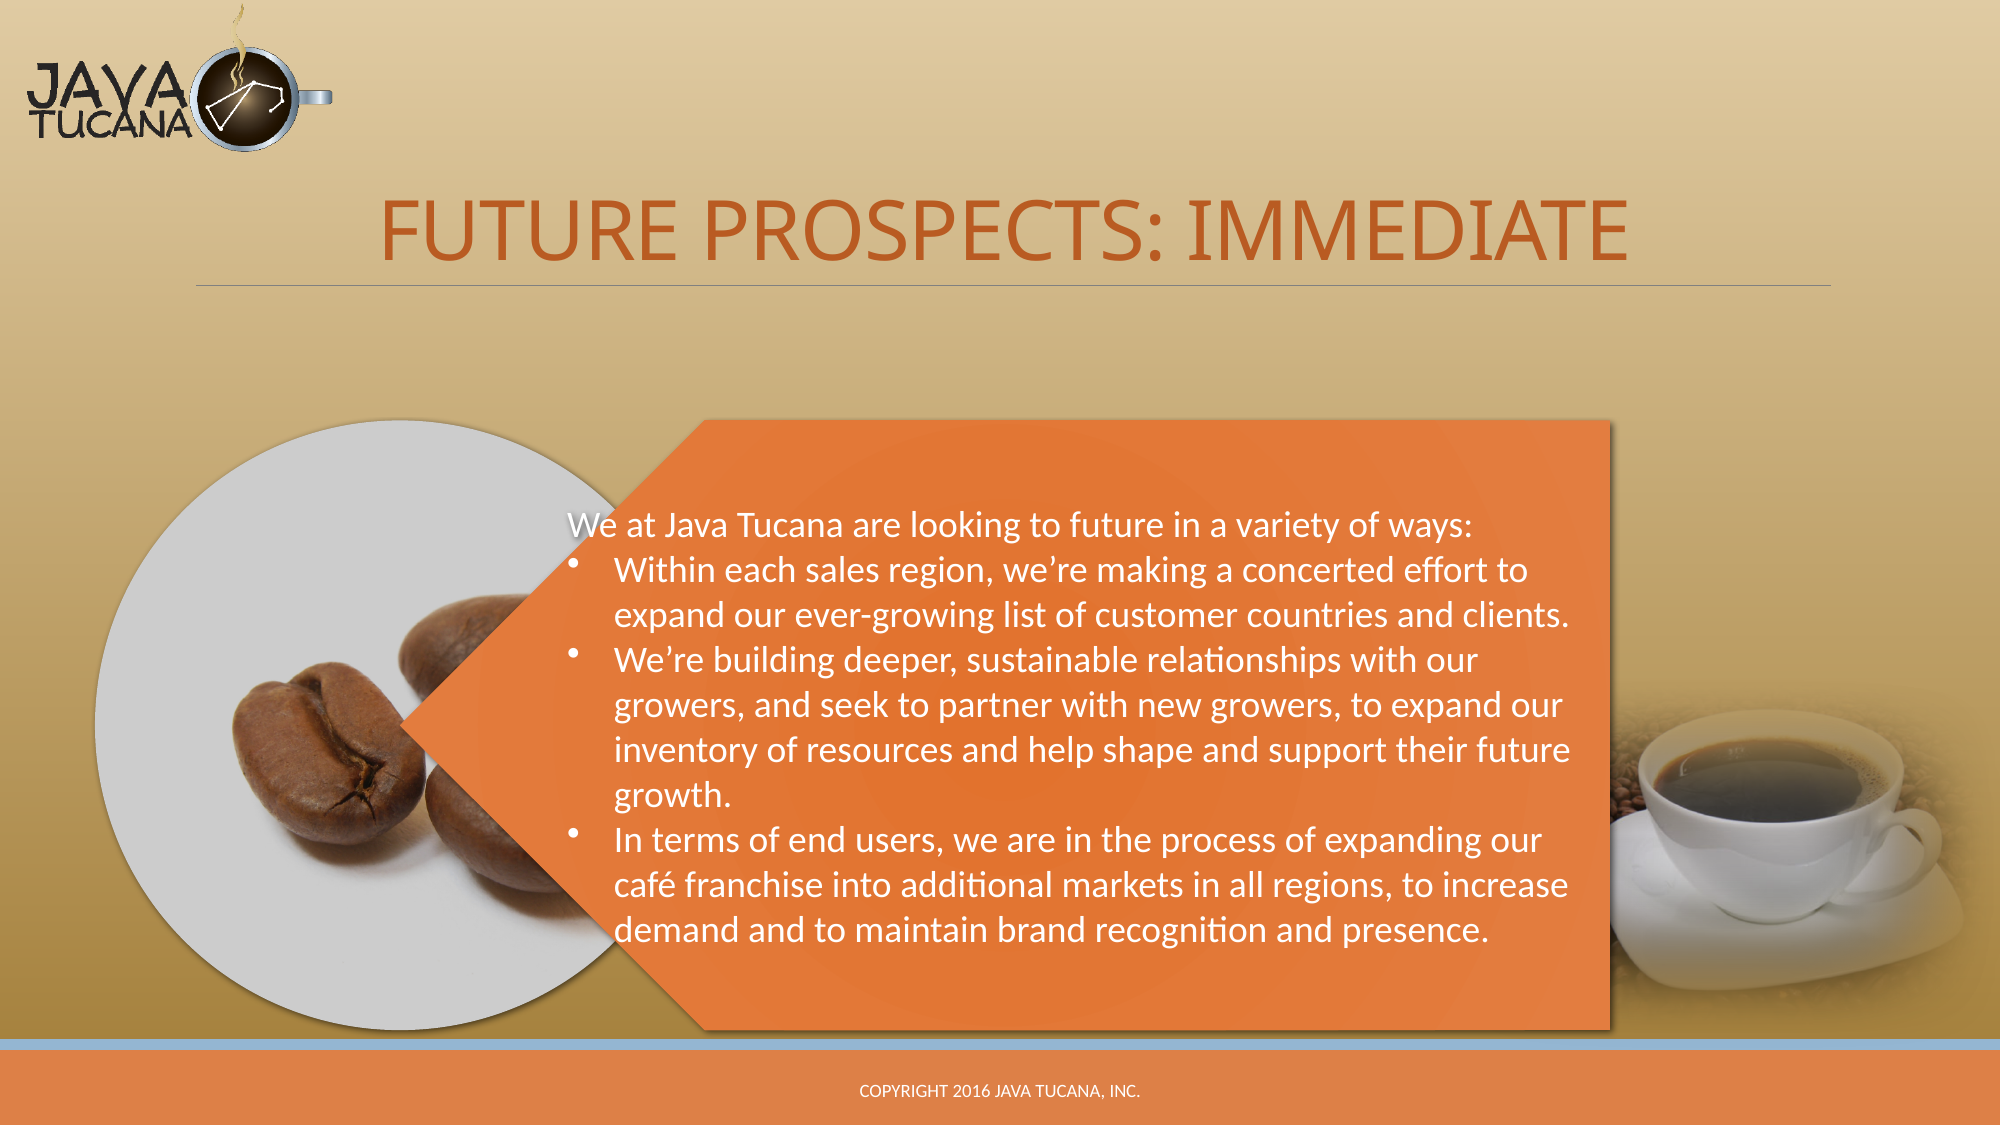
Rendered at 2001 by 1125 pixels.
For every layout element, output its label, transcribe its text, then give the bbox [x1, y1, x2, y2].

title FUTURE PROSPECTS: IMMEDIATE [180, 47, 1830, 280]
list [94, 284, 1916, 1031]
footer Copyright 2016 Java Tucana, Inc. [604, 1059, 1396, 1120]
picture [13, 0, 341, 159]
